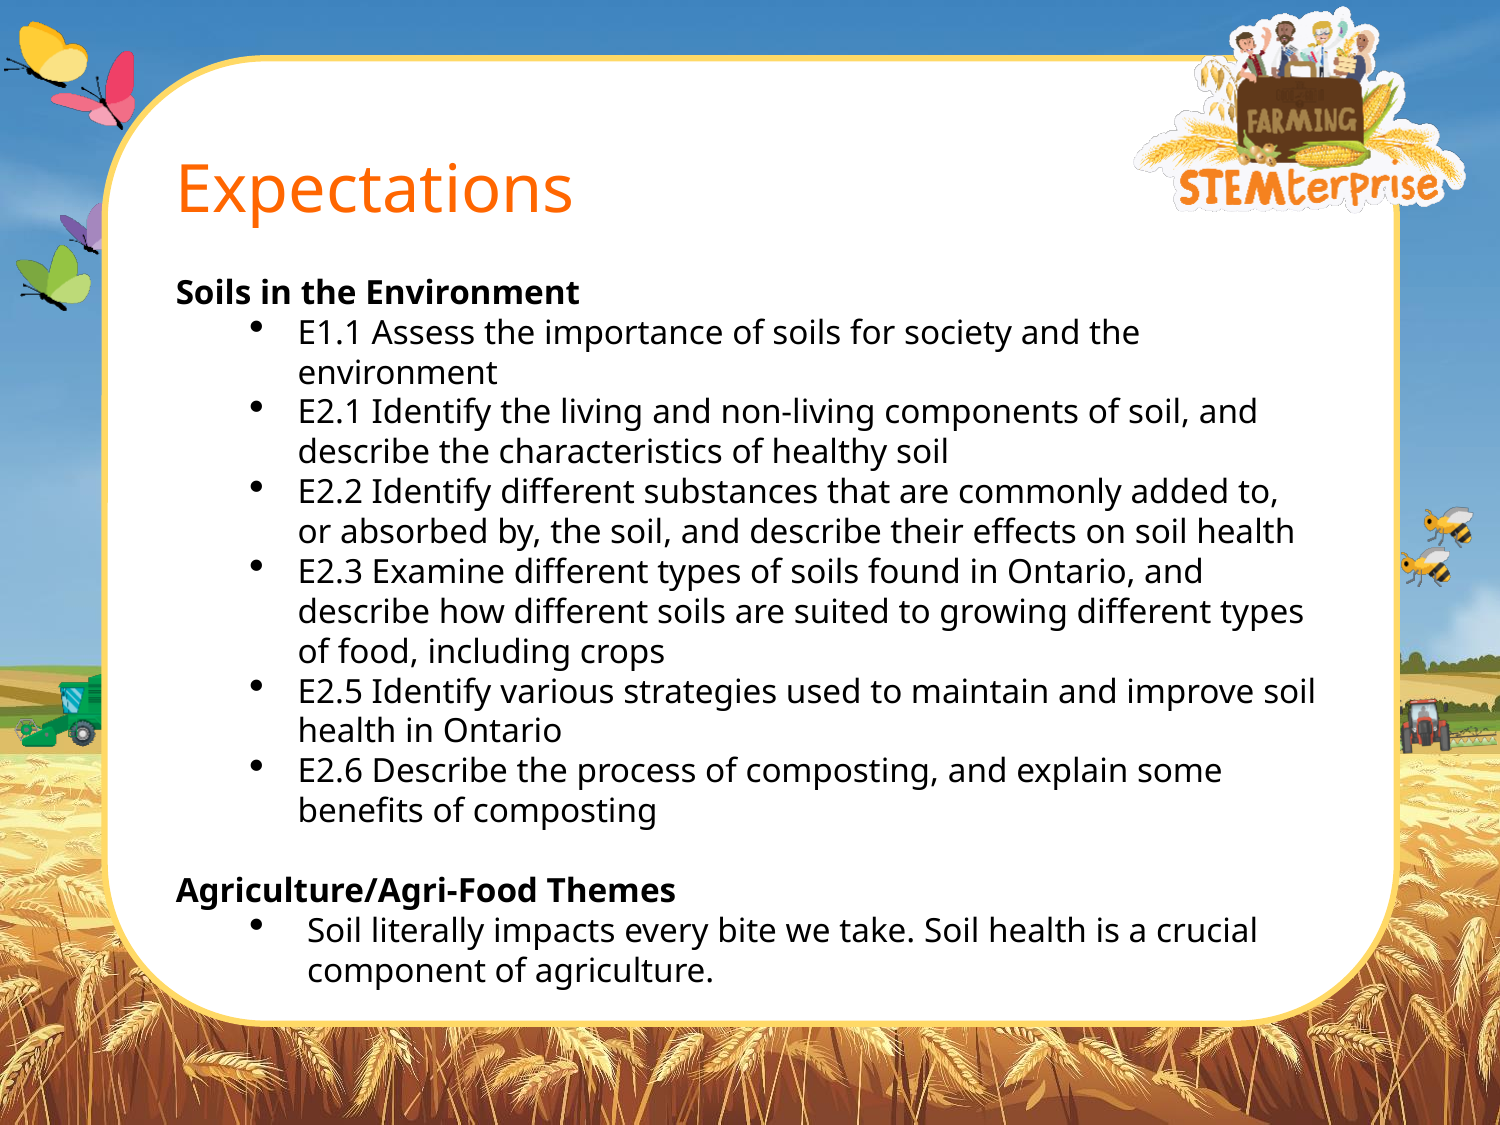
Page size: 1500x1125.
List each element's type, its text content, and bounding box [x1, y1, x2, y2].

title Expectations [160, 127, 1135, 256]
list Soils in the Environment E1.1 Assess the importance of soils for society and the environment E2.1 Identify the living and non-living components of soil, and describe the characteristics of healthy soil E2.2 Identify different substances that are commonly added to, or absorbed by, the soil, and describe their effects on soil health E2.3 Examine different types of soils found in Ontario, and describe how different soils are suited to growing different types of food, including crops E2.5 Identify various strategies used to maintain and improve soil health in Ontario E2.6 Describe the process of composting, and explain some benefits of composting Agriculture/Agri-Food Themes Soil literally impacts every bite we take. Soil health is a crucial component of agriculture. [160, 263, 1335, 998]
picture [0, 0, 1500, 1125]
